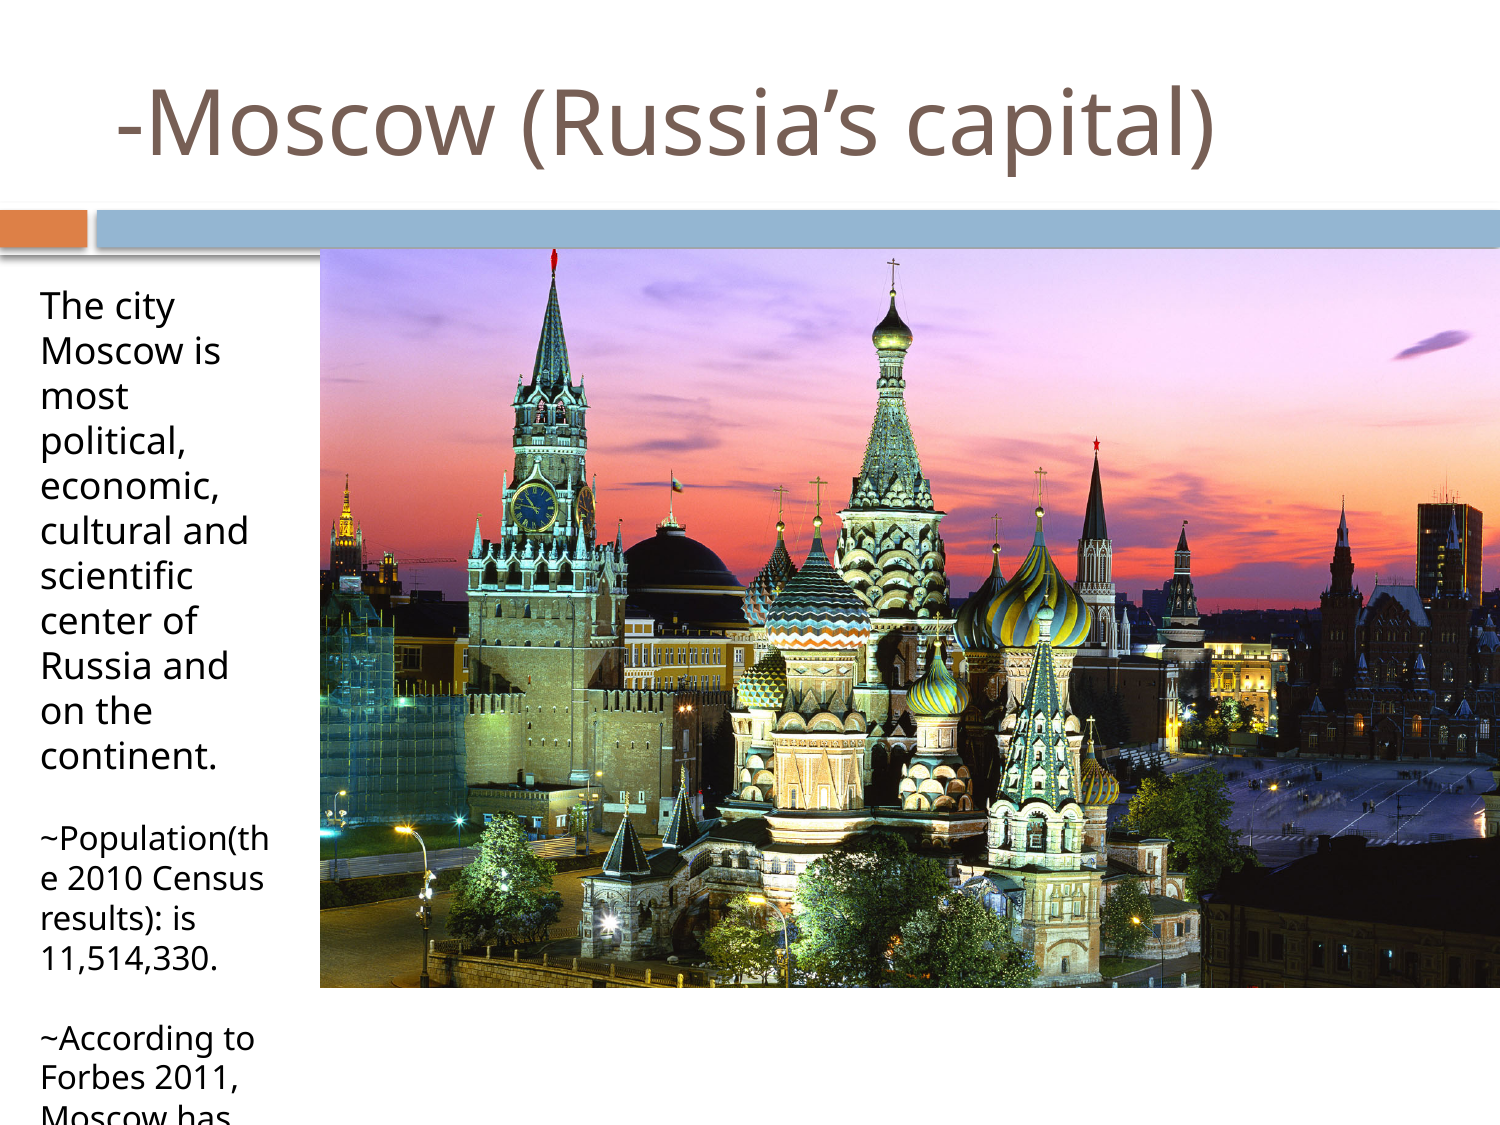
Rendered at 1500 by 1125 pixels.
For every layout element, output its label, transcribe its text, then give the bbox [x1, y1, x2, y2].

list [319, 249, 1500, 988]
text_box The city Moscow is most political, economic, cultural and scientific center of Russia and on the continent. ~Population(the 2010 Census results): is 11,514,330. ~According to Forbes 2011, Moscow has the largest community of billionaires. [24, 274, 300, 1125]
title -Moscow (Russia’s capital) [100, 37, 1438, 200]
